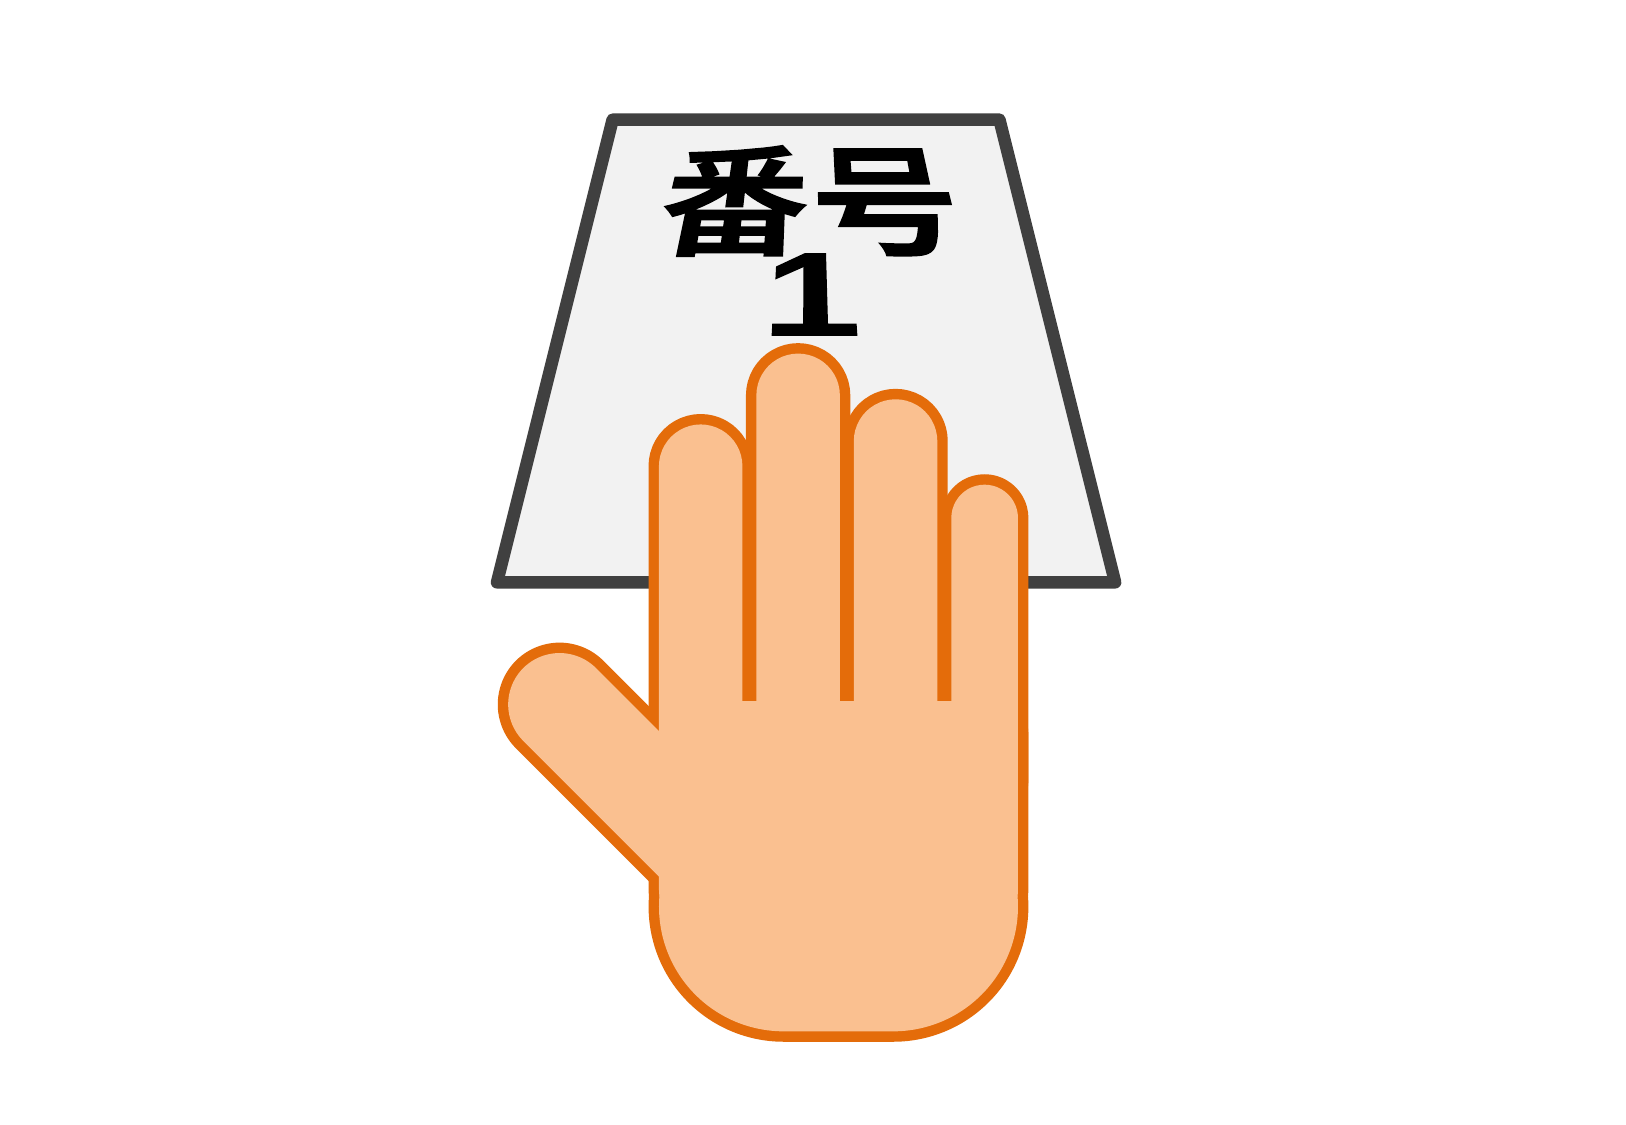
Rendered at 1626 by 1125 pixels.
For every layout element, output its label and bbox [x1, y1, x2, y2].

text_box [496, 119, 1116, 1032]
